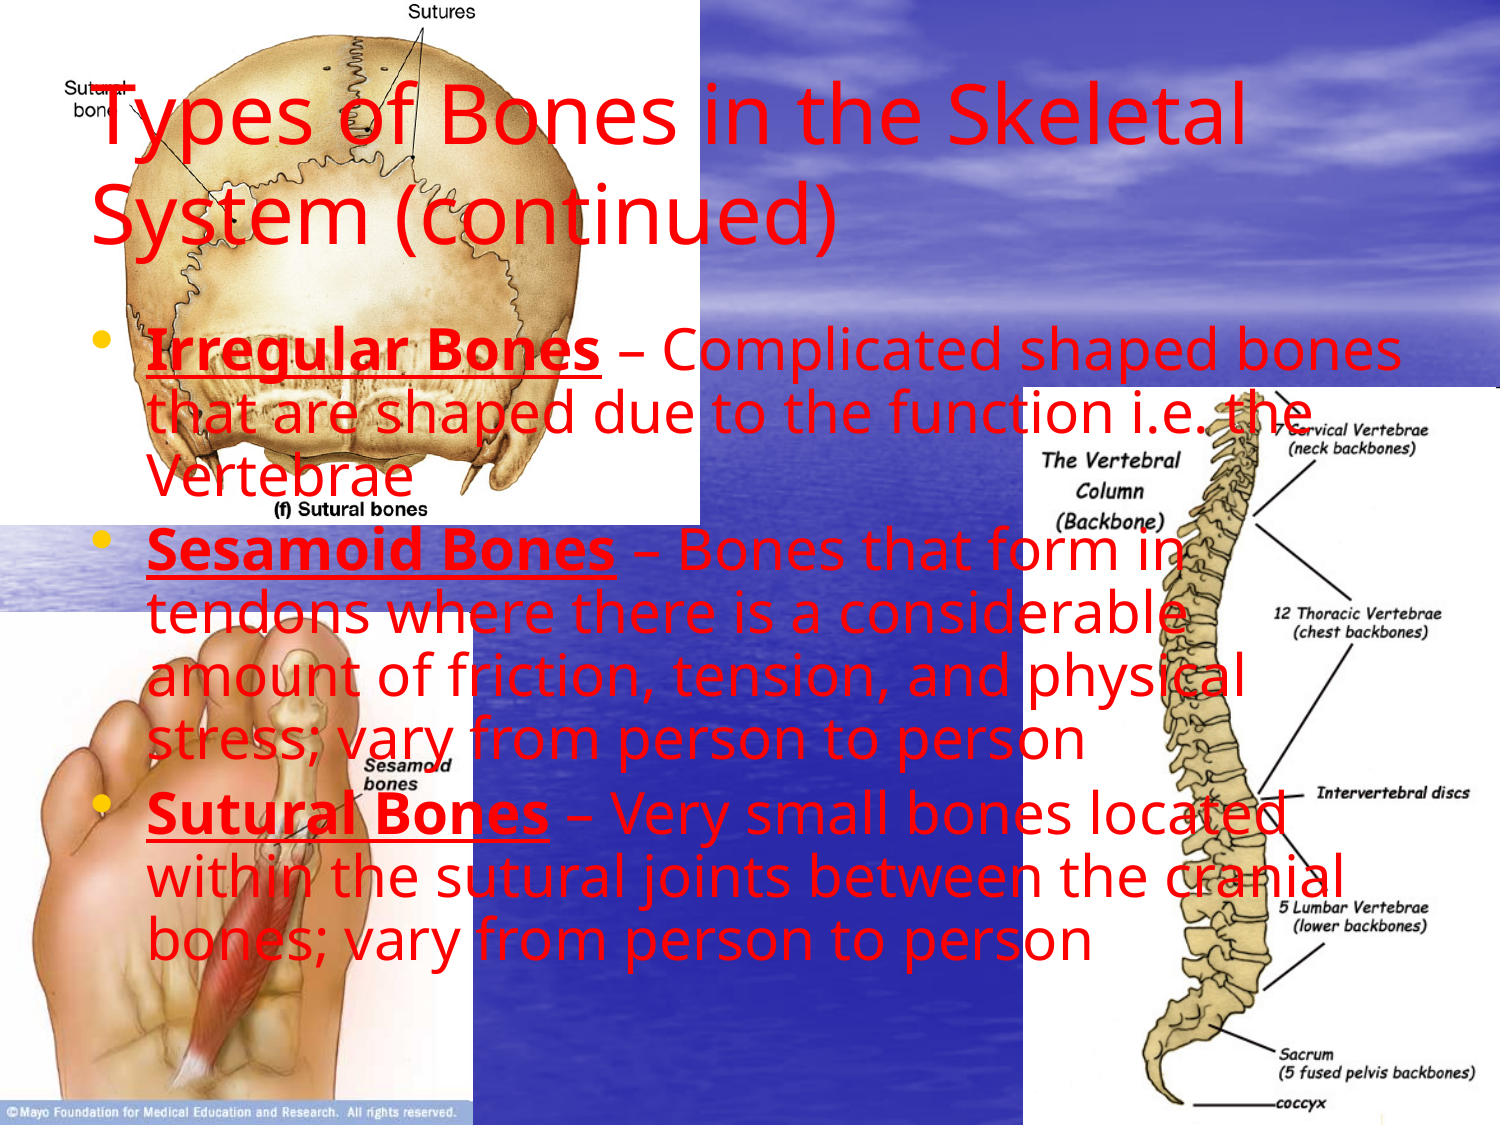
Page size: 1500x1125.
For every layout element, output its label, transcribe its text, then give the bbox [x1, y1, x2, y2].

picture [0, 0, 701, 526]
title Types of Bones in the Skeletal System (continued) [704, 47, 1426, 276]
picture [0, 612, 473, 1125]
picture [1023, 387, 1500, 1125]
list Irregular Bones – Complicated shaped bones that are shaped due to the function i.e. the Vertebrae Sesamoid Bones – Bones that form in tendons where there is a considerable amount of friction, tension, and physical stress; vary from person to person Sutural Bones – Very small bones located within the sutural joints between the cranial bones; vary from person to person [74, 312, 1426, 988]
